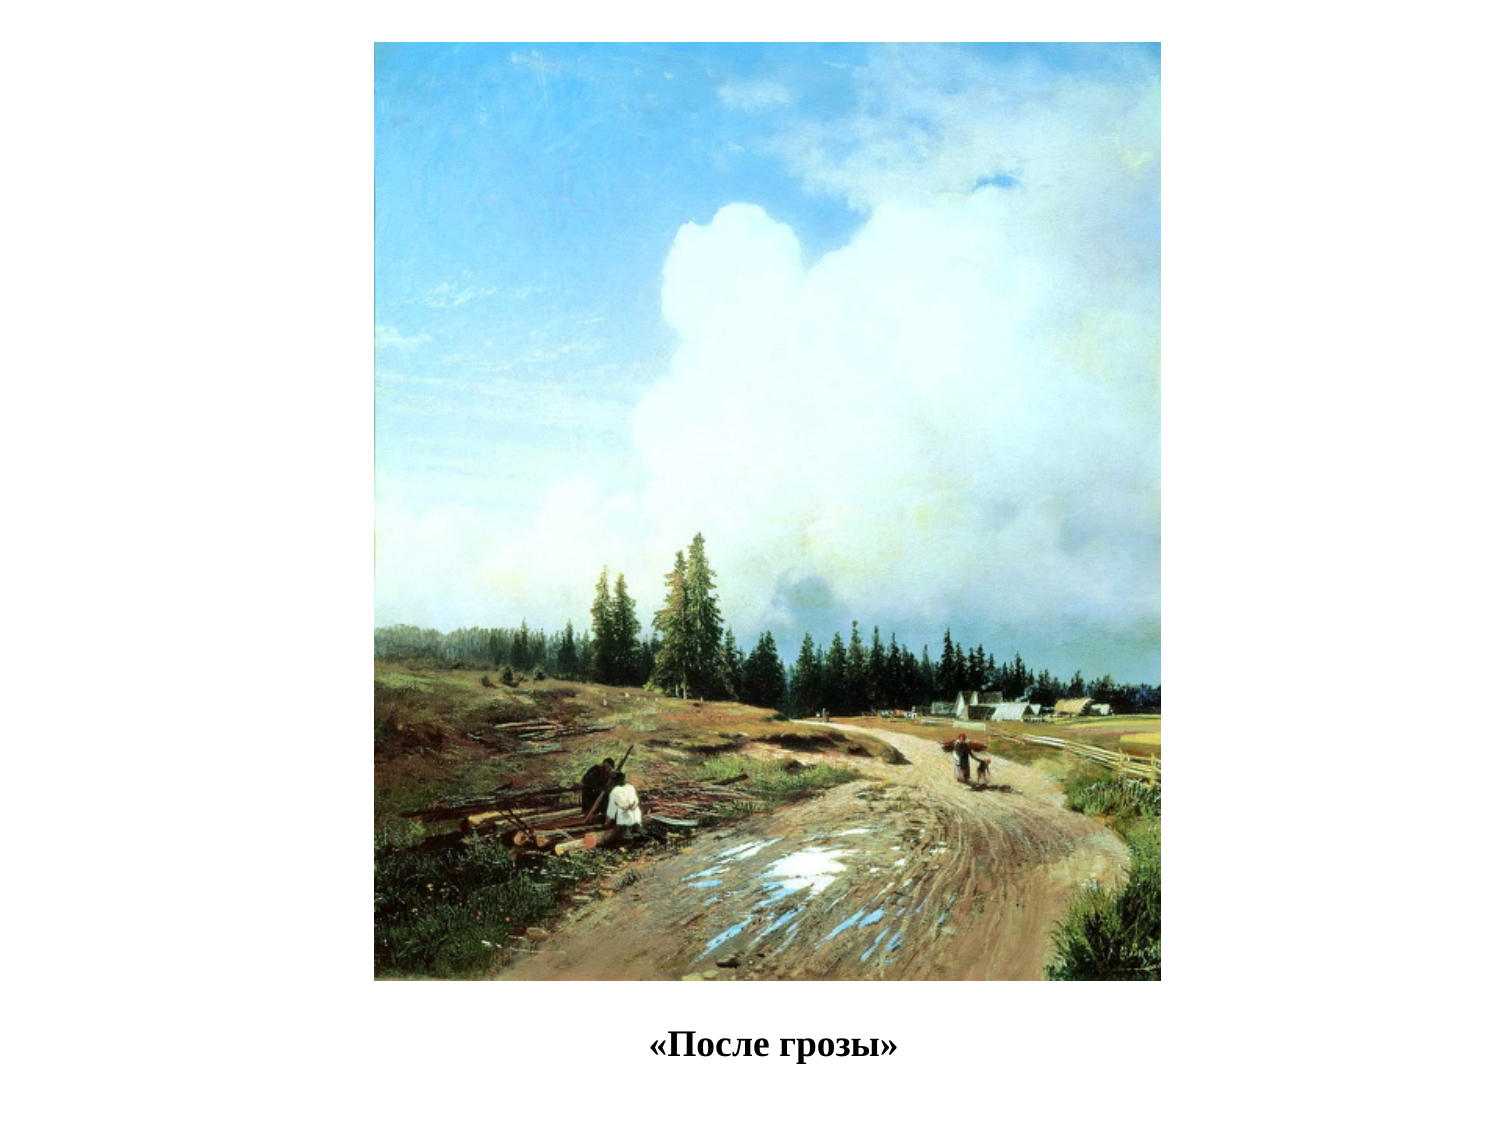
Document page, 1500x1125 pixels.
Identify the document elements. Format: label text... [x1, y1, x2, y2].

picture [374, 42, 1161, 981]
text_box «После грозы» [633, 1011, 914, 1072]
